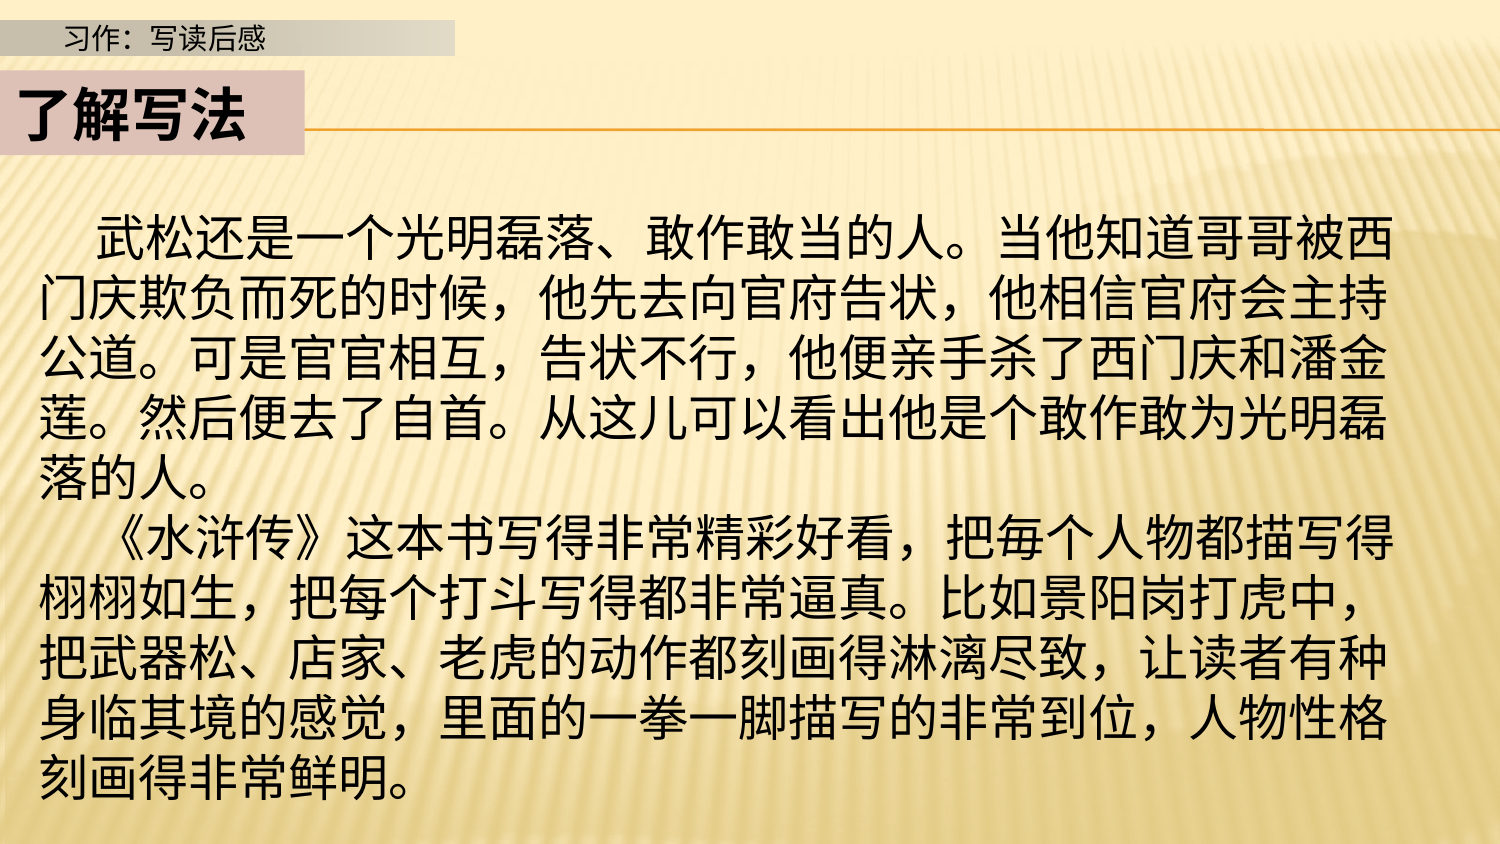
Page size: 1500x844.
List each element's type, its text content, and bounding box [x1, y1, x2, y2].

text_box 武松还是一个光明磊落、敢作敢当的人。当他知道哥哥被西门庆欺负而死的时候，他先去向官府告状，他相信官府会主持公道。可是官官相互，告状不行，他便亲手杀了西门庆和潘金莲。然后便去了自首。从这儿可以看出他是个敢作敢为光明磊落的人。 《水浒传》这本书写得非常精彩好看，把毎个人物都描写得栩栩如生，把每个打斗写得都非常逼真。比如景阳岗打虎中，把武器松、店家、老虎的动作都刻画得淋漓尽致，让读者有种身临其境的感觉，里面的一拳一脚描写的非常到位，人物性格刻画得非常鲜明。 [23, 199, 1418, 814]
text_box 了解写法 [0, 70, 305, 156]
